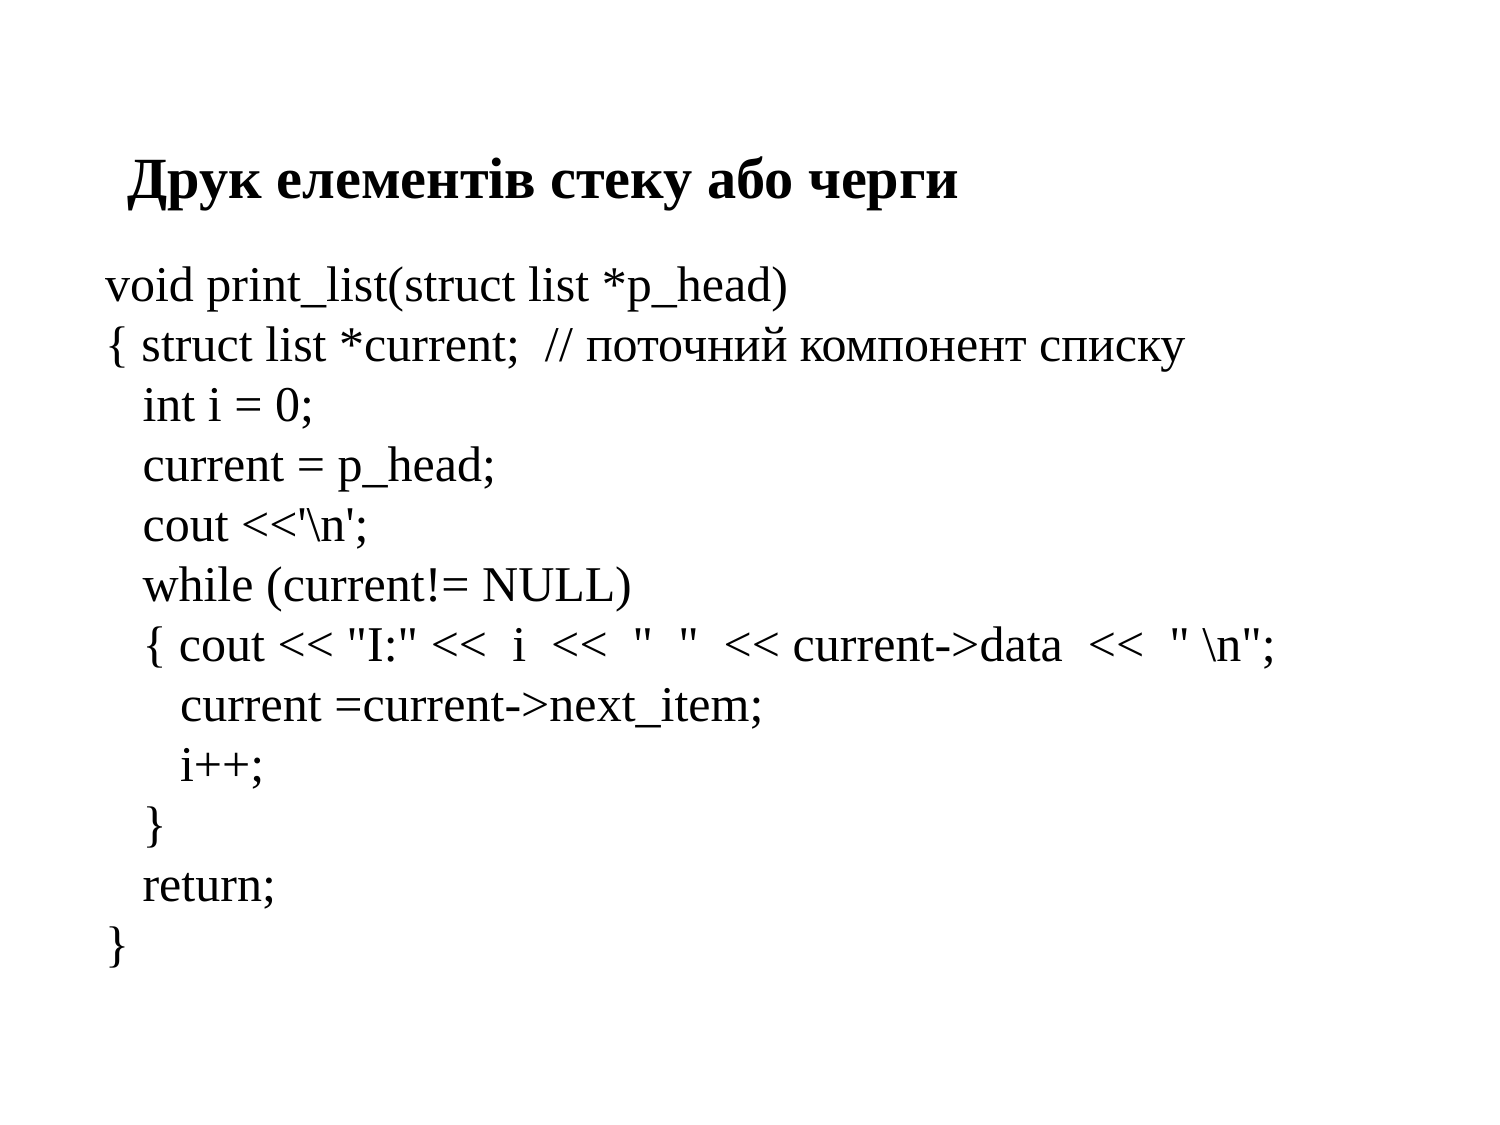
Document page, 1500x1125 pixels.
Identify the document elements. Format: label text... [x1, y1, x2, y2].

title Друк елементів стеку або черги [112, 118, 1439, 232]
list void print_list(struct list *p_head) { struct list *current; // поточний компонент списку int i = 0; current = p_head; cout <<'\n'; while (current!= NULL) { cout << "I:" << i << " " << current->data << " \n"; current =current->next_item; i++; } return; } [0, 243, 1459, 1071]
